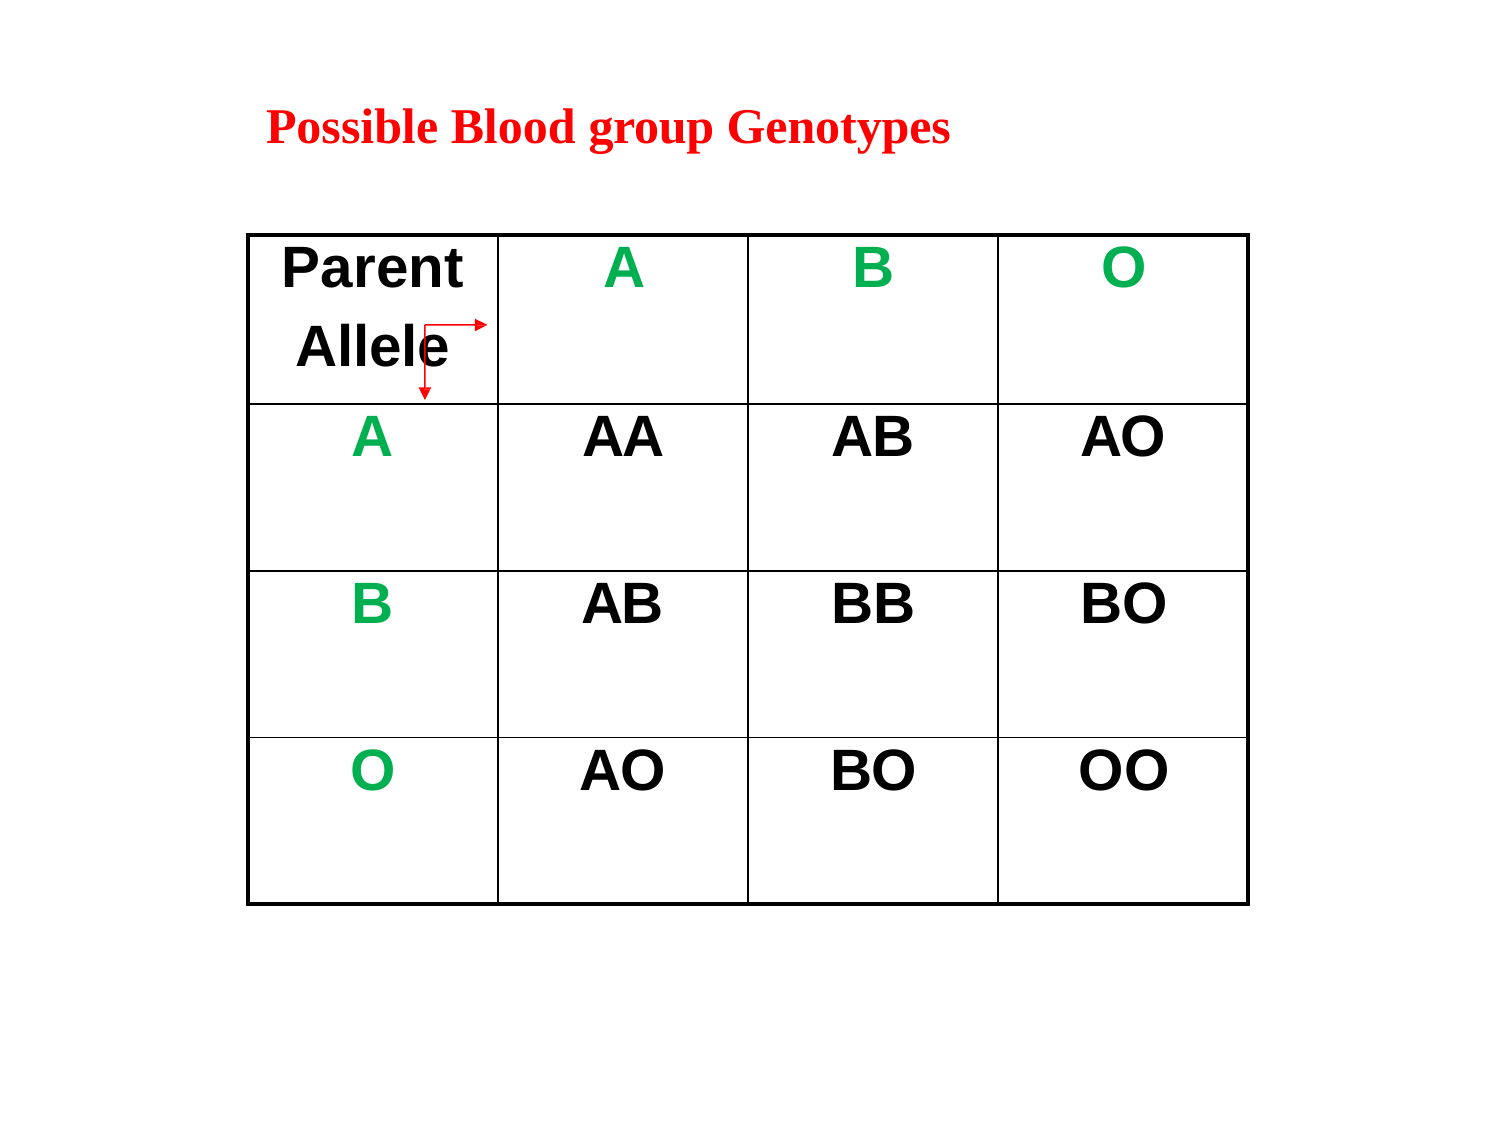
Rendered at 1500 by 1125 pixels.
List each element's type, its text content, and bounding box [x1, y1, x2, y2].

title Possible Blood group Genotypes [119, 21, 1381, 282]
table_cell BO [999, 572, 1246, 737]
table_cell AB [749, 405, 997, 570]
table_cell AA [499, 405, 747, 570]
table_cell A [250, 405, 497, 570]
text_box [418, 324, 432, 400]
table_header Parent Allele [250, 282, 497, 403]
table_header A [499, 282, 747, 403]
table_header O [999, 282, 1246, 403]
table_cell AO [499, 738, 747, 902]
text_box [426, 318, 488, 332]
table_cell BB [749, 572, 997, 737]
table_cell AB [499, 572, 747, 737]
table_cell OO [999, 738, 1246, 902]
table_cell B [250, 572, 497, 737]
table_header B [749, 282, 997, 403]
table_cell AO [999, 405, 1246, 570]
table_cell O [250, 738, 497, 902]
table_cell BO [749, 738, 997, 902]
